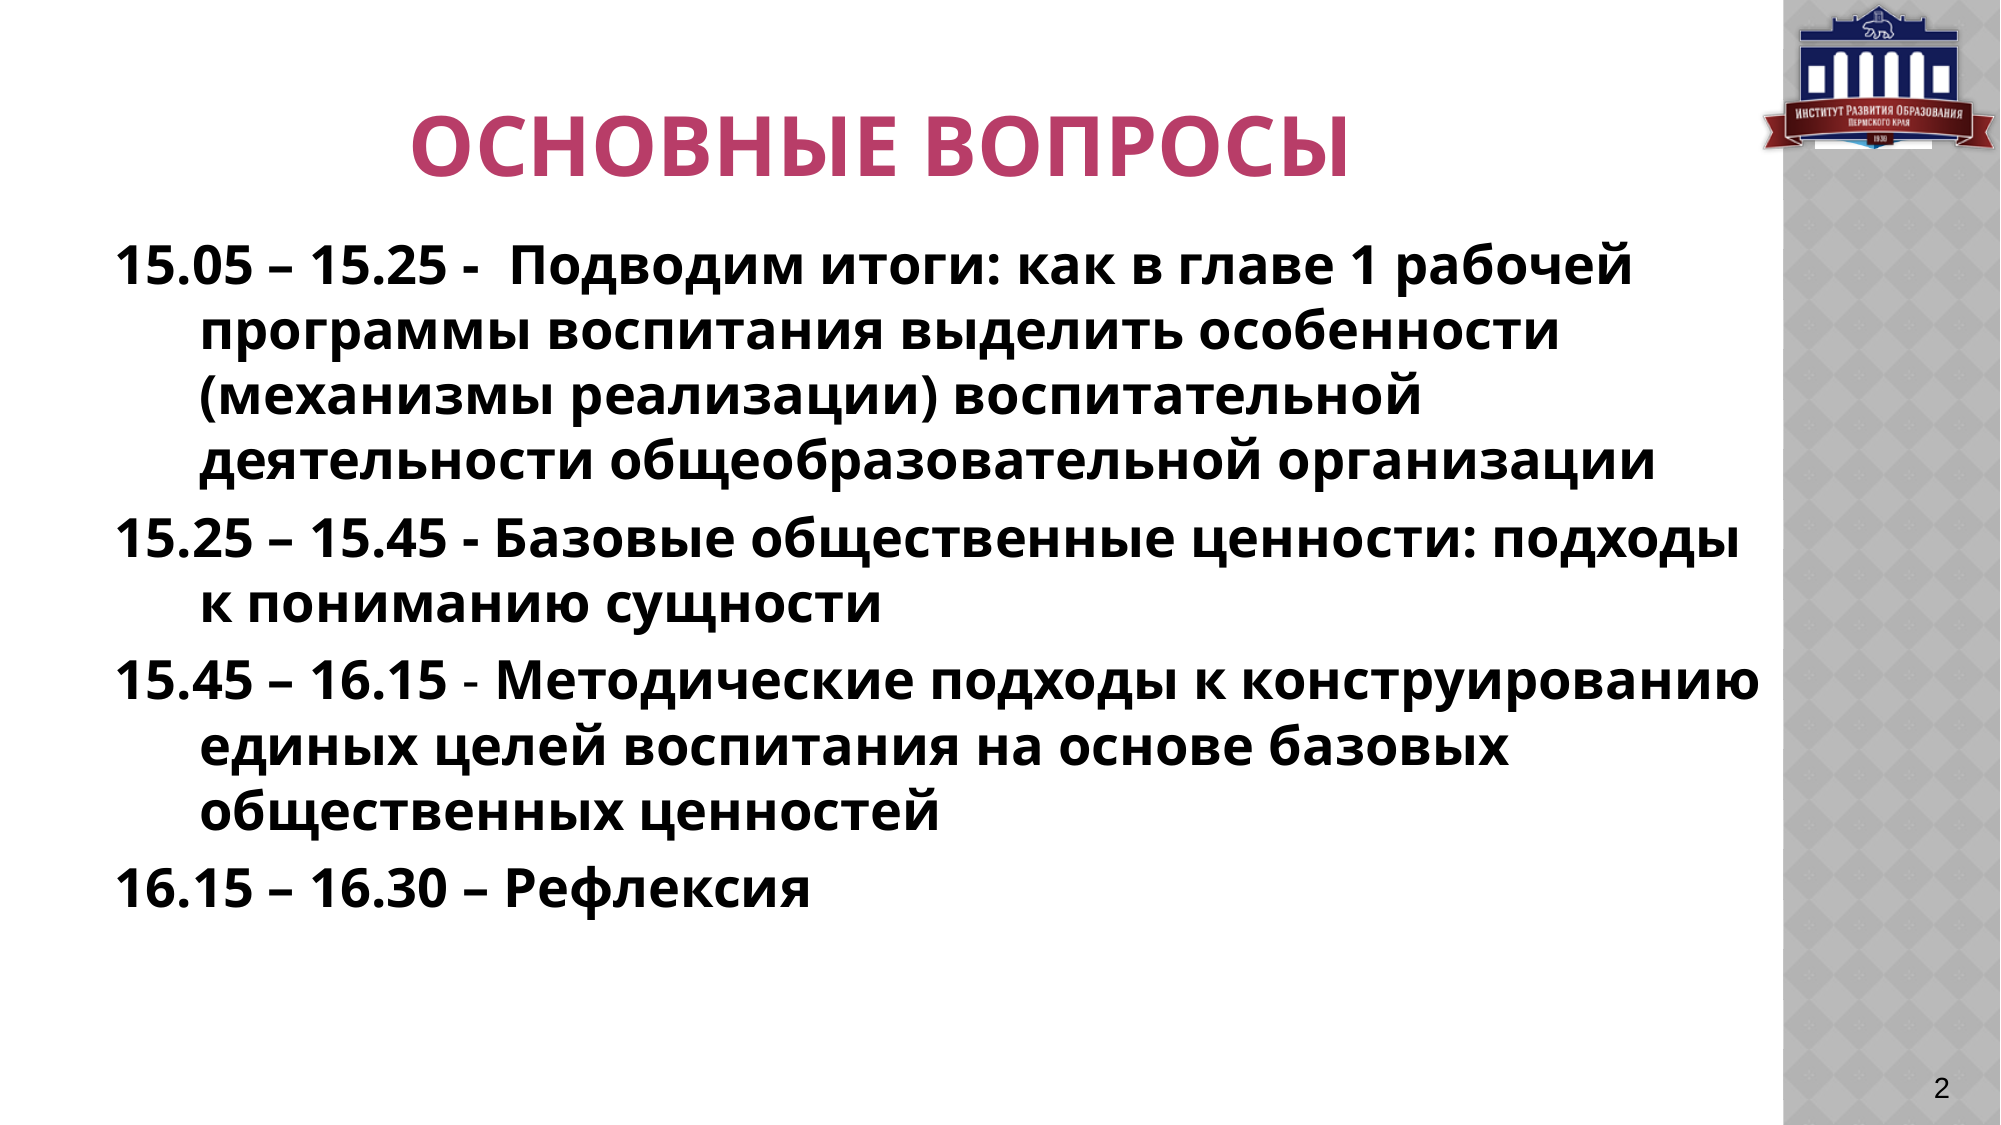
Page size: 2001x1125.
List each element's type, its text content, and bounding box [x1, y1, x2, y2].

picture [1757, 0, 2000, 155]
list 15.05 – 15.25 - Подводим итоги: как в главе 1 рабочей программы воспитания выделить особенности (механизмы реализации) воспитательной деятельности общеобразовательной организации 15.25 – 15.45 - Базовые общественные ценности: подходы к пониманию сущности 15.45 – 16.15 - Методические подходы к конструированию единых целей воспитания на основе базовых общественных ценностей 16.15 – 16.30 – Рефлексия [99, 222, 1792, 1042]
title Основные вопросы [99, 52, 1684, 193]
